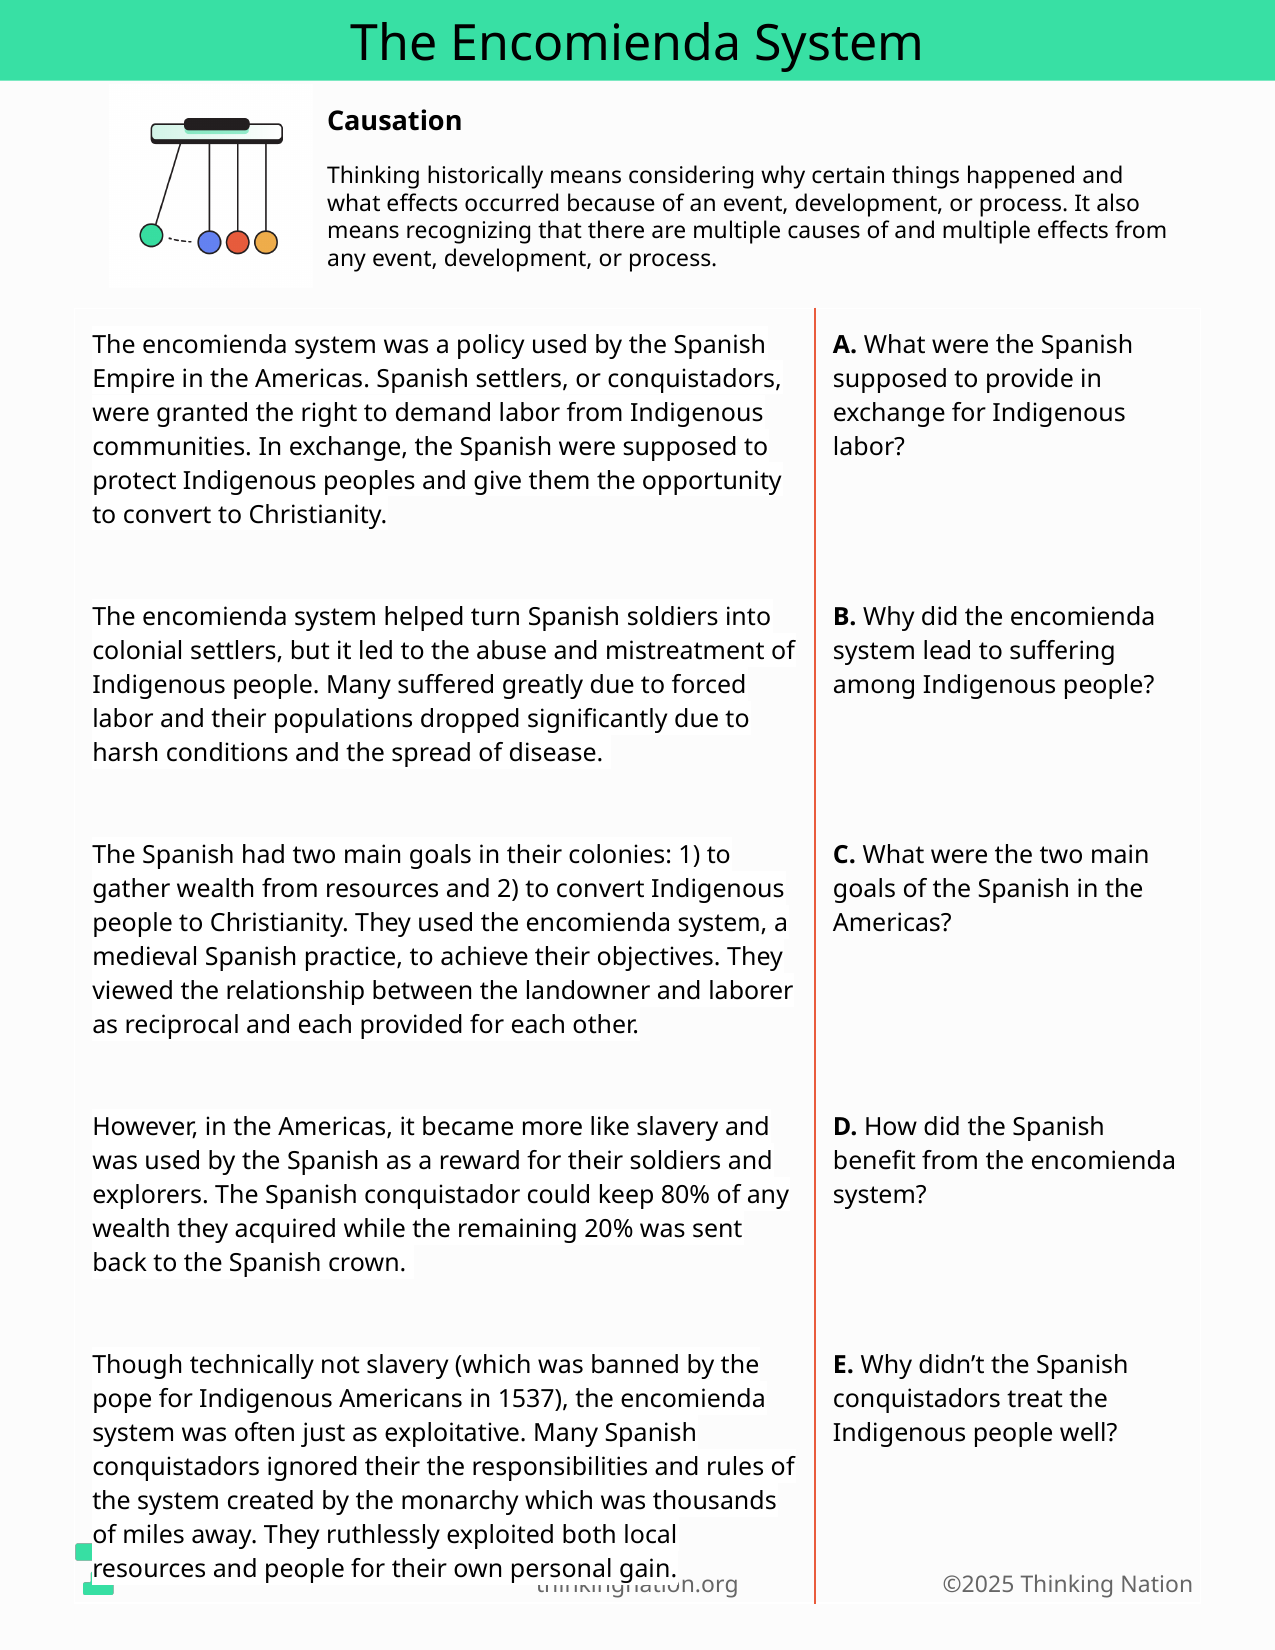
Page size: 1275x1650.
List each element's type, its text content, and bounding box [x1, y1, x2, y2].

text_box Causation Thinking historically means considering why certain things happened and what effects occurred because of an event, development, or process. It also means recognizing that there are multiple causes of and multiple effects from any event, development, or process. [313, 84, 1201, 288]
text_box ©2025 Thinking Nation [907, 1553, 1210, 1605]
picture [109, 84, 313, 288]
picture [62, 1533, 134, 1605]
text_box The Encomienda System [0, 0, 1275, 81]
table_header A. What were the Spanish supposed to provide in exchange for Indigenous labor? B. Why did the encomienda system lead to suffering among Indigenous people? C. What were the two main goals of the Spanish in the Americas? D. How did the Spanish benefit from the encomienda system? E. Why didn’t the Spanish conquistadors treat the Indigenous people well? [816, 309, 1200, 1602]
table_header The encomienda system was a policy used by the Spanish Empire in the Americas. Spanish settlers, or conquistadors, were granted the right to demand labor from Indigenous communities. In exchange, the Spanish were supposed to protect Indigenous peoples and give them the opportunity to convert to Christianity. The encomienda system helped turn Spanish soldiers into colonial settlers, but it led to the abuse and mistreatment of Indigenous people. Many suffered greatly due to forced labor and their populations dropped significantly due to harsh conditions and the spread of disease. The Spanish had two main goals in their colonies: 1) to gather wealth from resources and 2) to convert Indigenous people to Christianity. They used the encomienda system, a medieval Spanish practice, to achieve their objectives. They viewed the relationship between the landowner and laborer as reciprocal and each provided for each other. However, in the Americas, it became more like slavery and was used by the Spanish as a reward for their soldiers and explorers. The Spanish conquistador could keep 80% of any wealth they acquired while the remaining 20% was sent back to the Spanish crown. Though technically not slavery (which was banned by the pope for Indigenous Americans in 1537), the encomienda system was often just as exploitative. Many Spanish conquistadors ignored their the responsibilities and rules of the system created by the monarchy which was thousands of miles away. They ruthlessly exploited both local resources and people for their own personal gain. [75, 309, 814, 1602]
